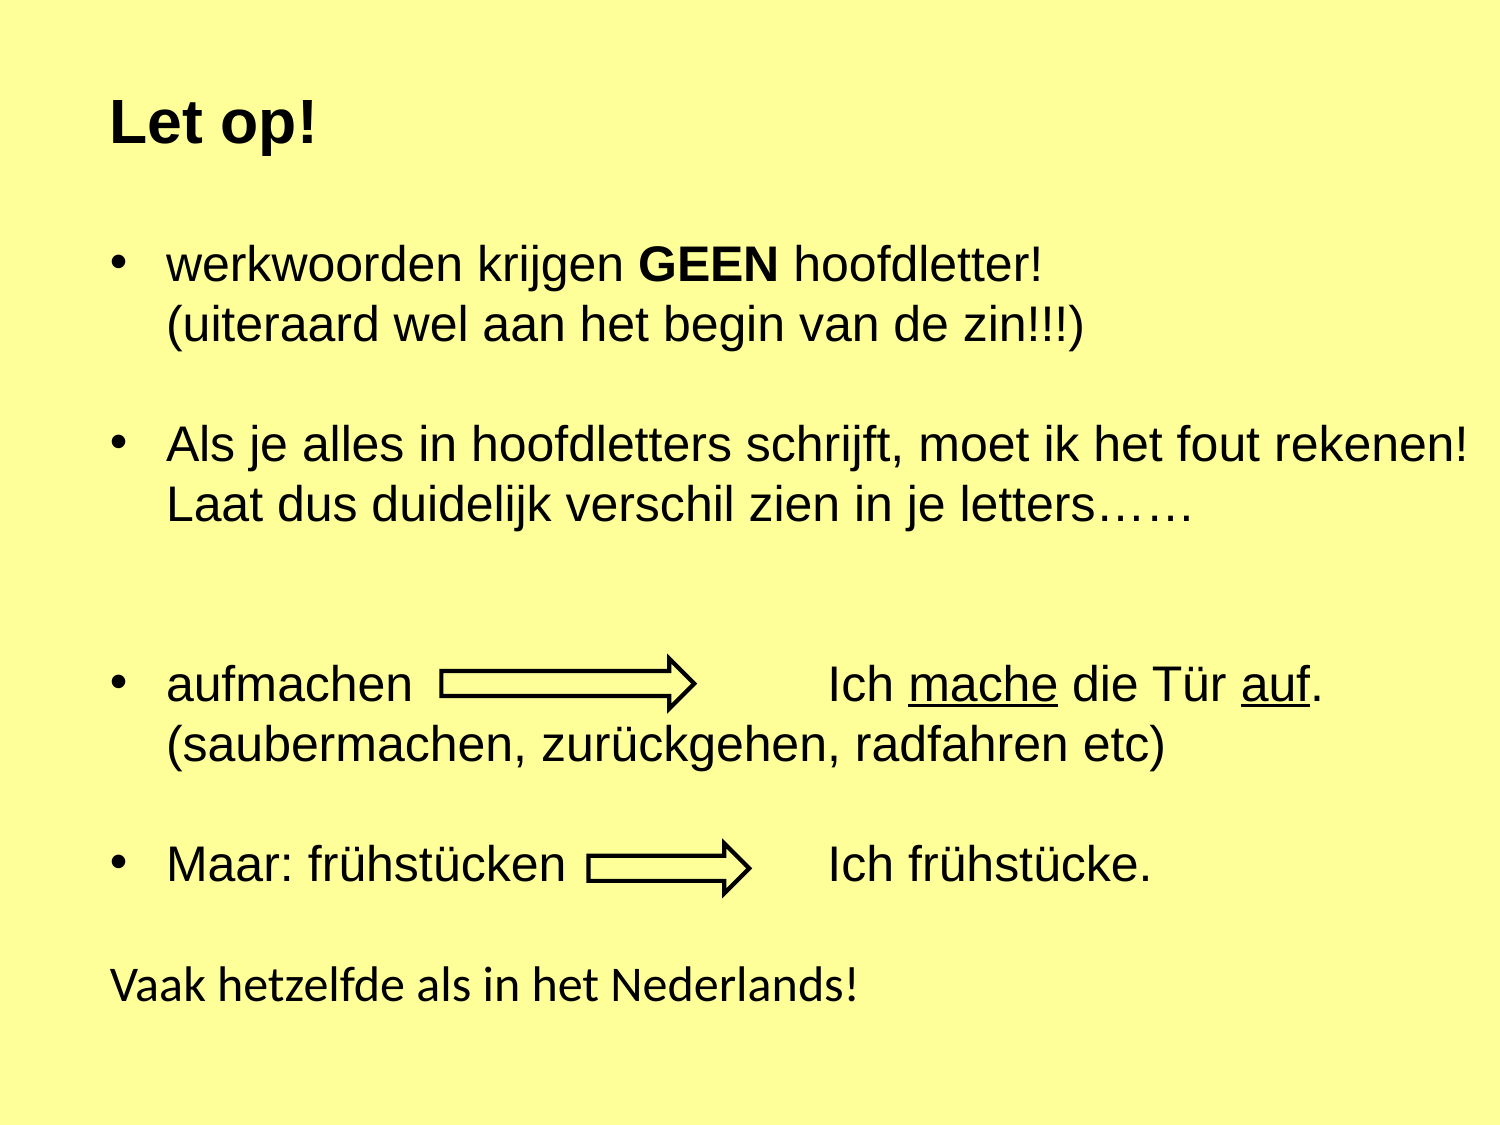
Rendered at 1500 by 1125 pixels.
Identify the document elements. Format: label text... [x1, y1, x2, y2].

text_box Let op! werkwoorden krijgen GEEN hoofdletter! (uiteraard wel aan het begin van de zin!!!) Als je alles in hoofdletters schrijft, moet ik het fout rekenen! Laat dus duidelijk verschil zien in je letters…… aufmachen Ich mache die Tür auf. (saubermachen, zurückgehen, radfahren etc) Maar: frühstücken Ich frühstücke. Vaak hetzelfde als in het Nederlands! [95, 73, 1500, 1019]
text_box [440, 656, 696, 712]
text_box [587, 840, 751, 896]
